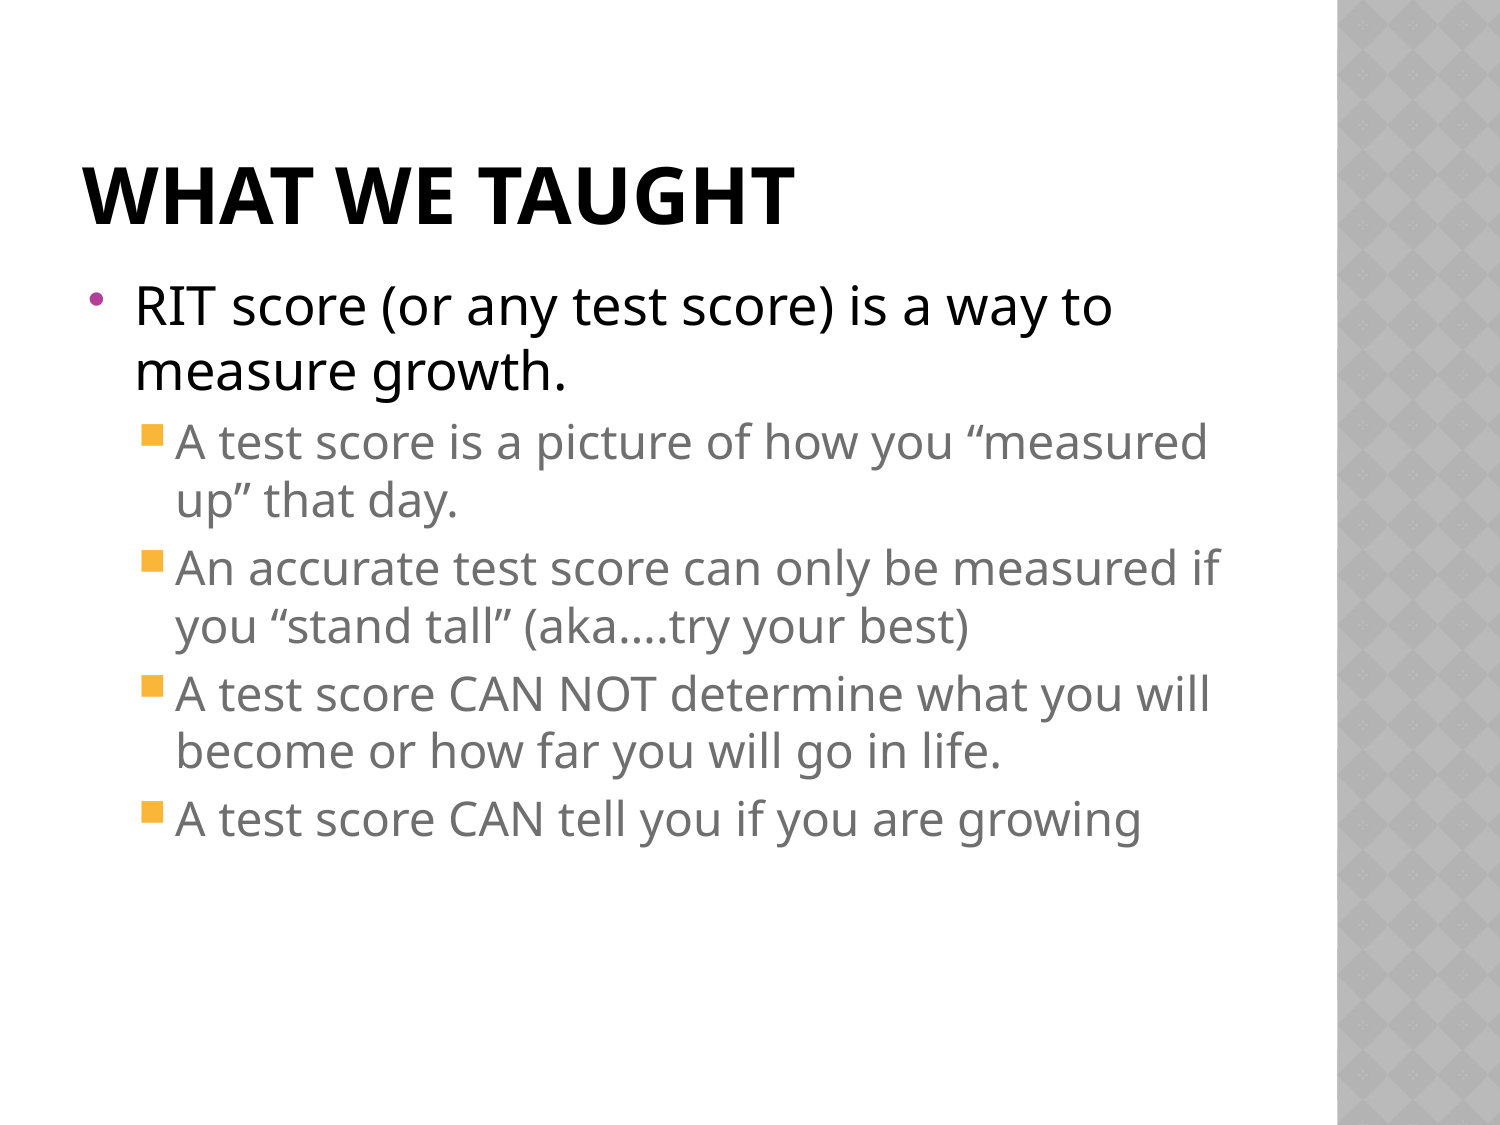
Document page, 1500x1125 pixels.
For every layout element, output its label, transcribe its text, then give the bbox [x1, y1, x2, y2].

list RIT score (or any test score) is a way to measure growth. A test score is a picture of how you “measured up” that day. An accurate test score can only be measured if you “stand tall” (aka….try your best) A test score CAN NOT determine what you will become or how far you will go in life. A test score CAN tell you if you are growing [75, 264, 1263, 1059]
title What we taught [75, 52, 1263, 240]
